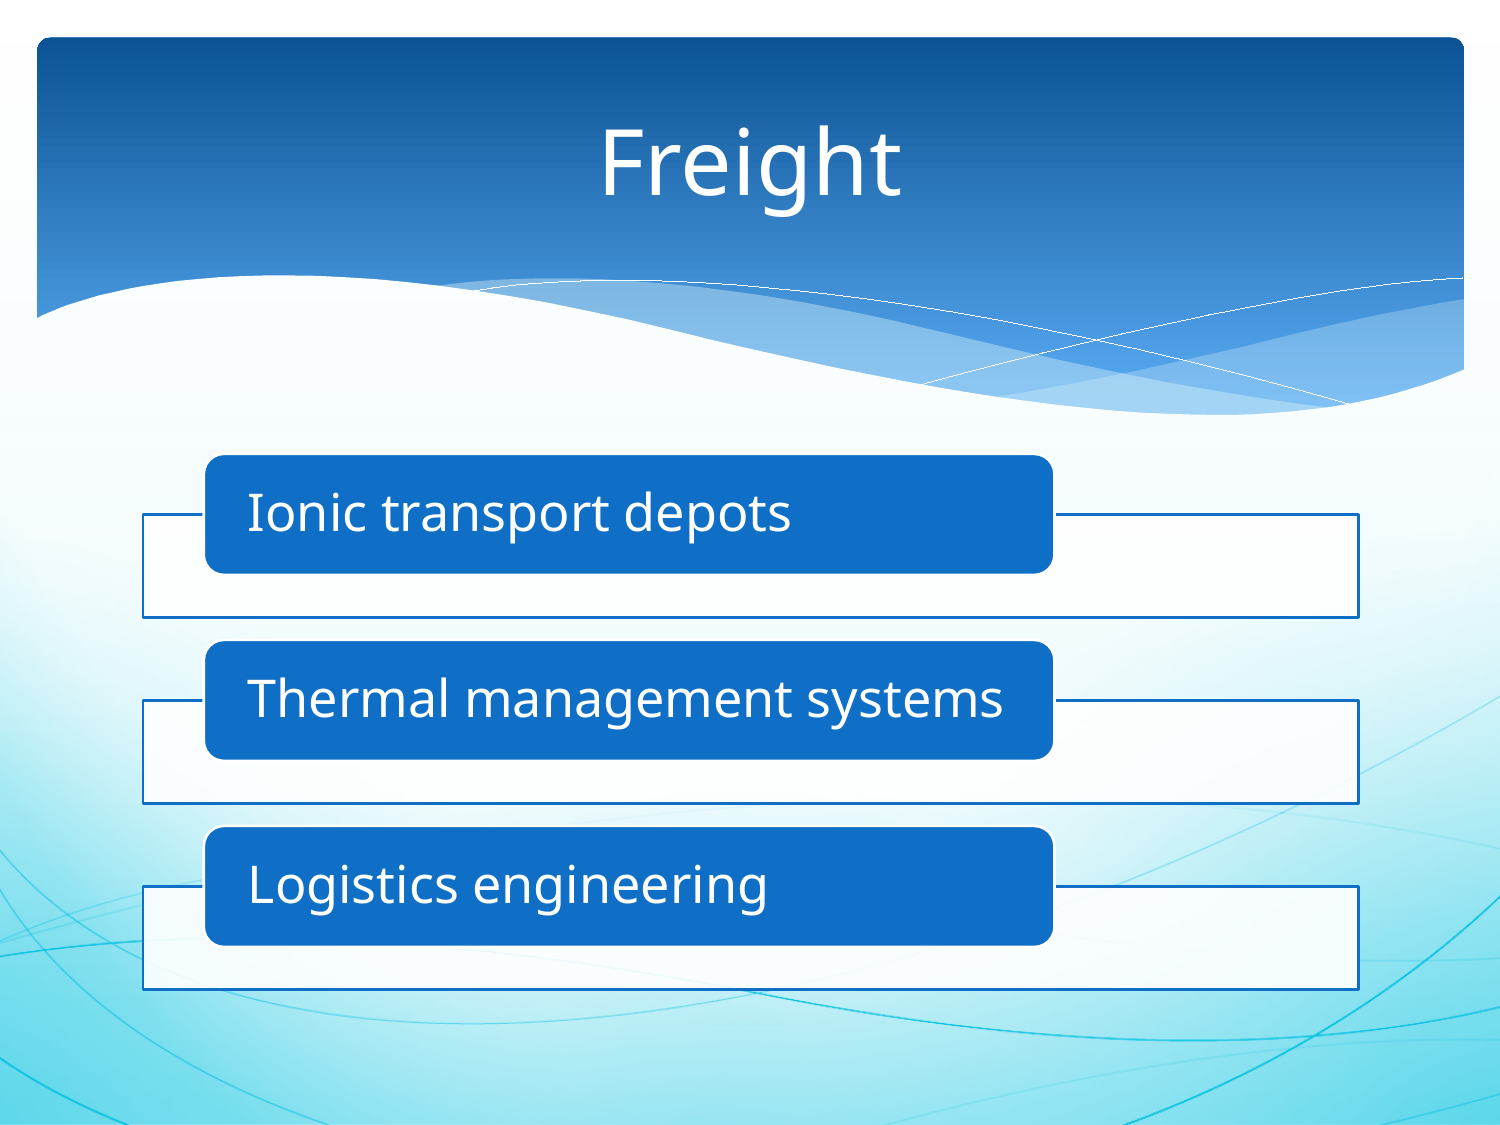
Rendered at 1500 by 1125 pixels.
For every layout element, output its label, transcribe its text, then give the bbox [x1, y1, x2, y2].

title Freight [75, 55, 1425, 261]
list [142, 438, 1359, 1006]
